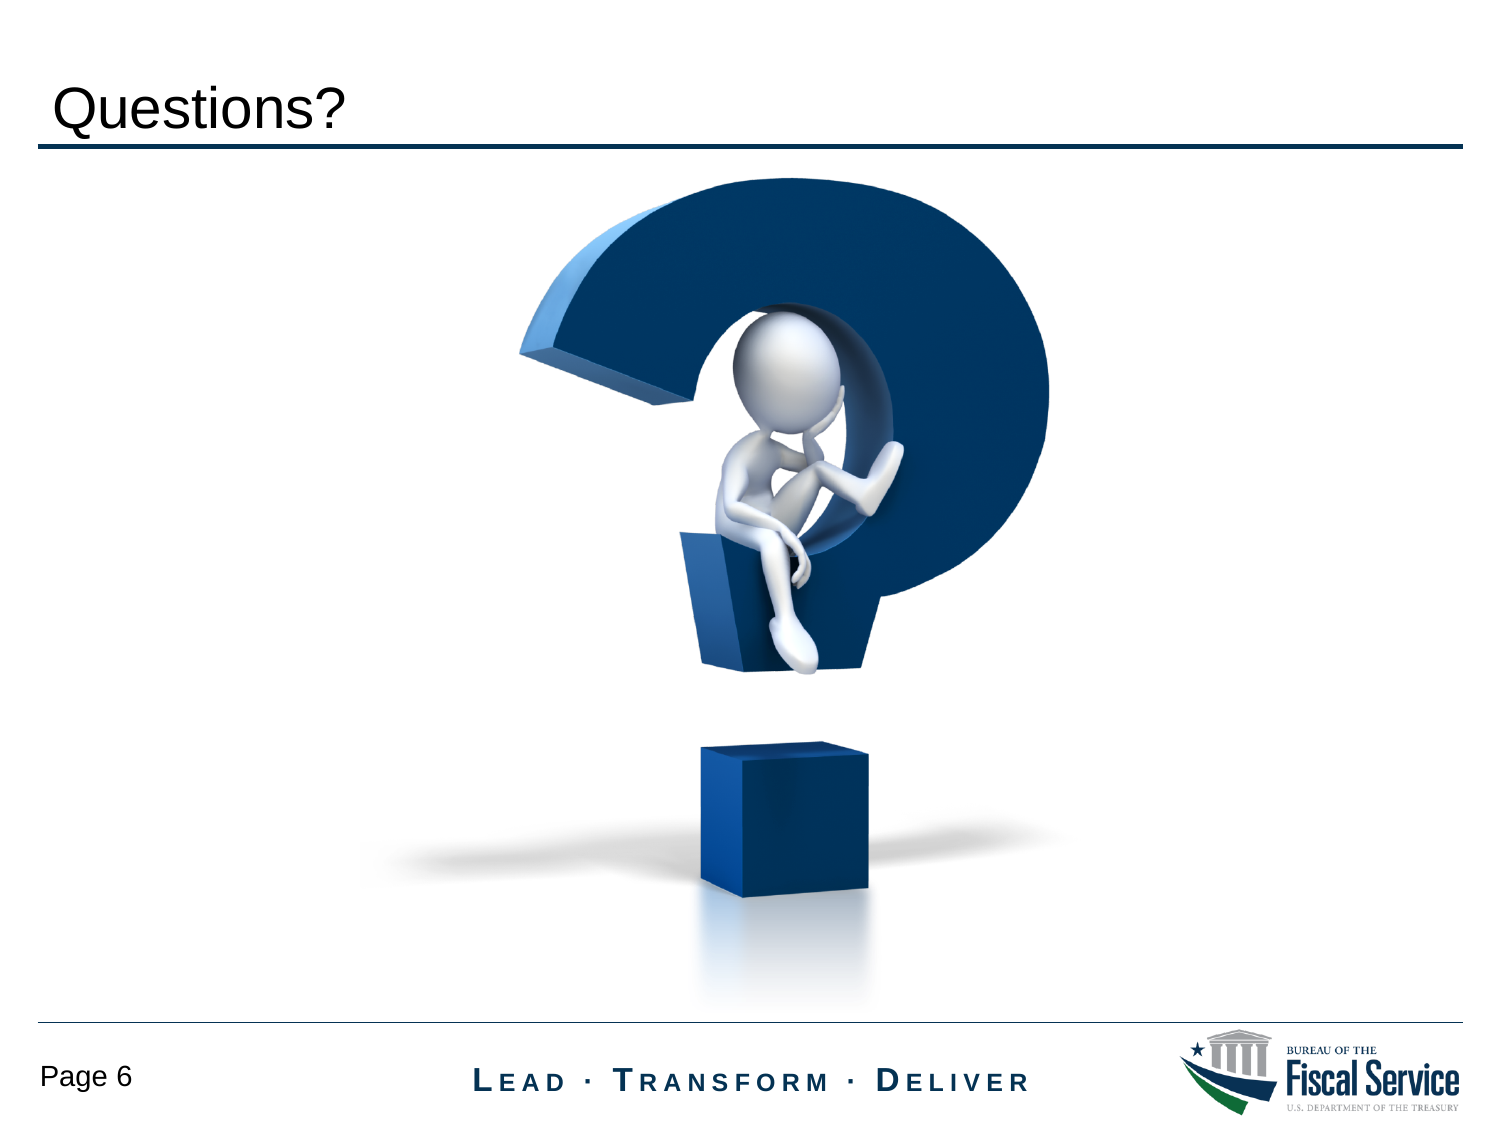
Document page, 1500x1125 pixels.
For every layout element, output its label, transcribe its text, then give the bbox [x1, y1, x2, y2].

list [349, 158, 1151, 1013]
picture [1175, 1026, 1463, 1118]
list Questions? [37, 62, 1463, 175]
